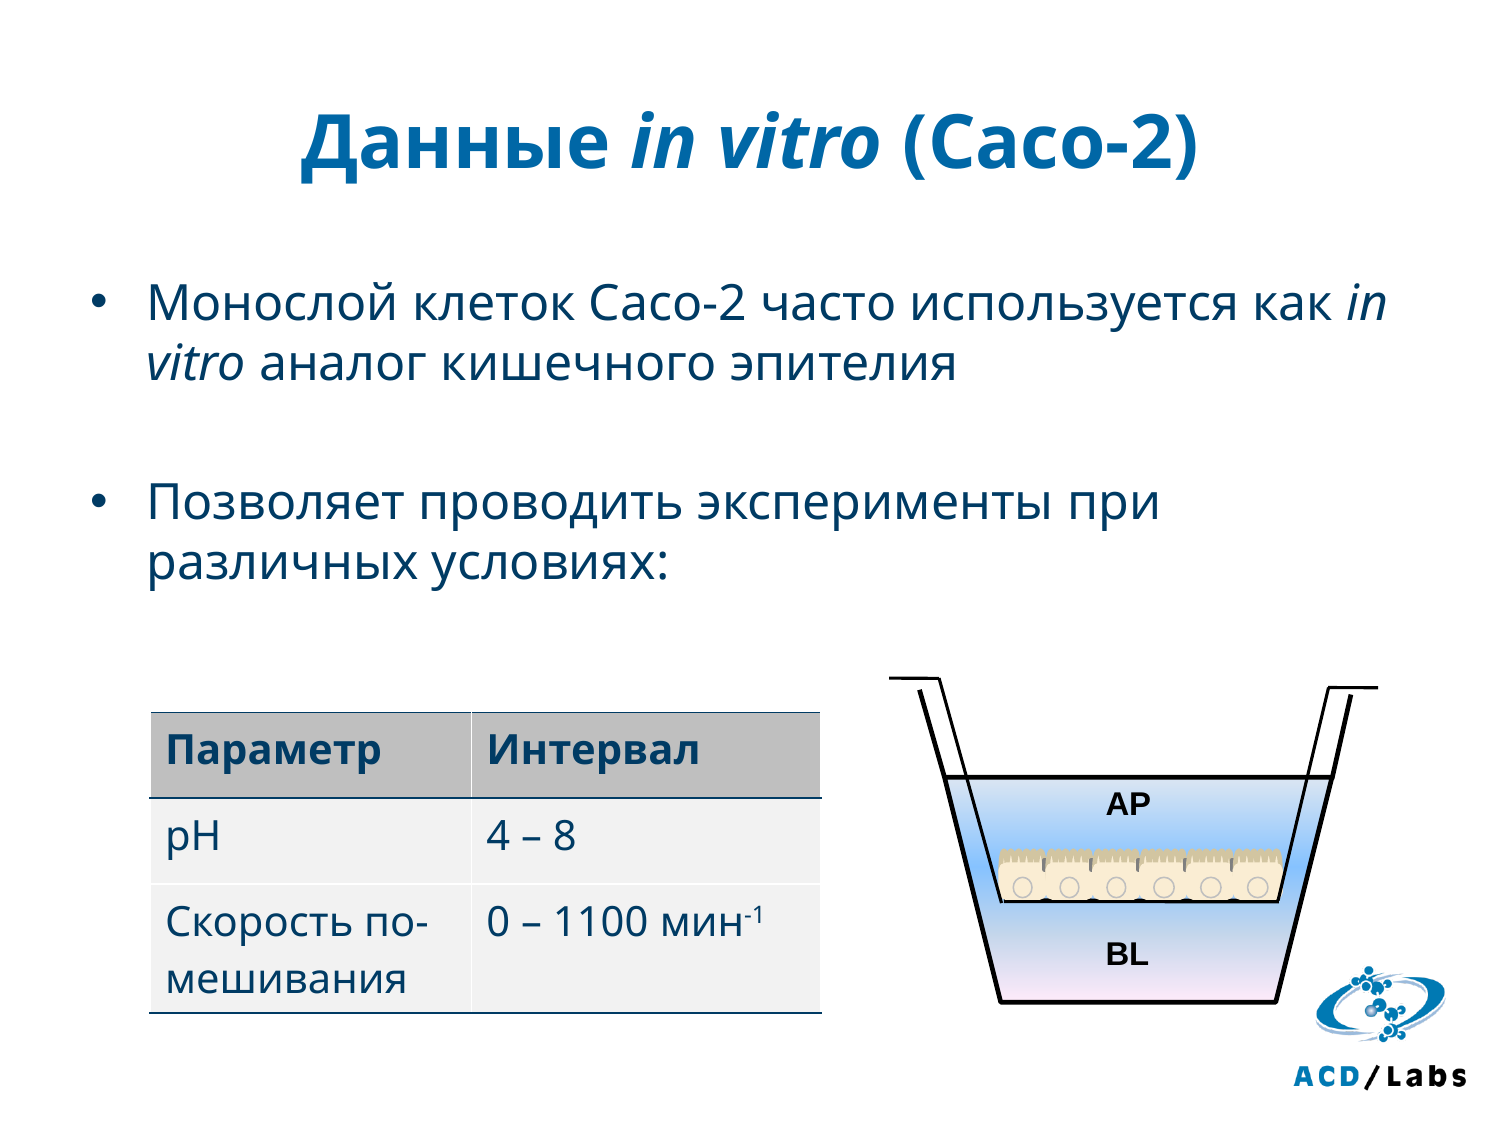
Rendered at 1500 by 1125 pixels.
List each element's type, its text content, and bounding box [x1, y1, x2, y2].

picture [1293, 964, 1471, 1101]
table_header Параметр [151, 713, 471, 797]
list Монослой клеток Caco-2 часто используется как in vitro аналог кишечного эпителия Позволяет проводить эксперименты при различных условиях: [74, 262, 1426, 1006]
table_cell 4 – 8 [472, 799, 820, 883]
table_header Интервал [472, 713, 820, 797]
picture [1336, 984, 1379, 1005]
picture [887, 674, 1379, 1005]
table_cell Скорость по-мешивания [151, 885, 471, 1012]
title Данные in vitro (Caco-2) [74, 44, 1426, 233]
picture [1385, 1006, 1397, 1012]
table_cell pH [151, 799, 471, 883]
table_cell 0 – 1100 мин-1 [472, 885, 820, 1012]
